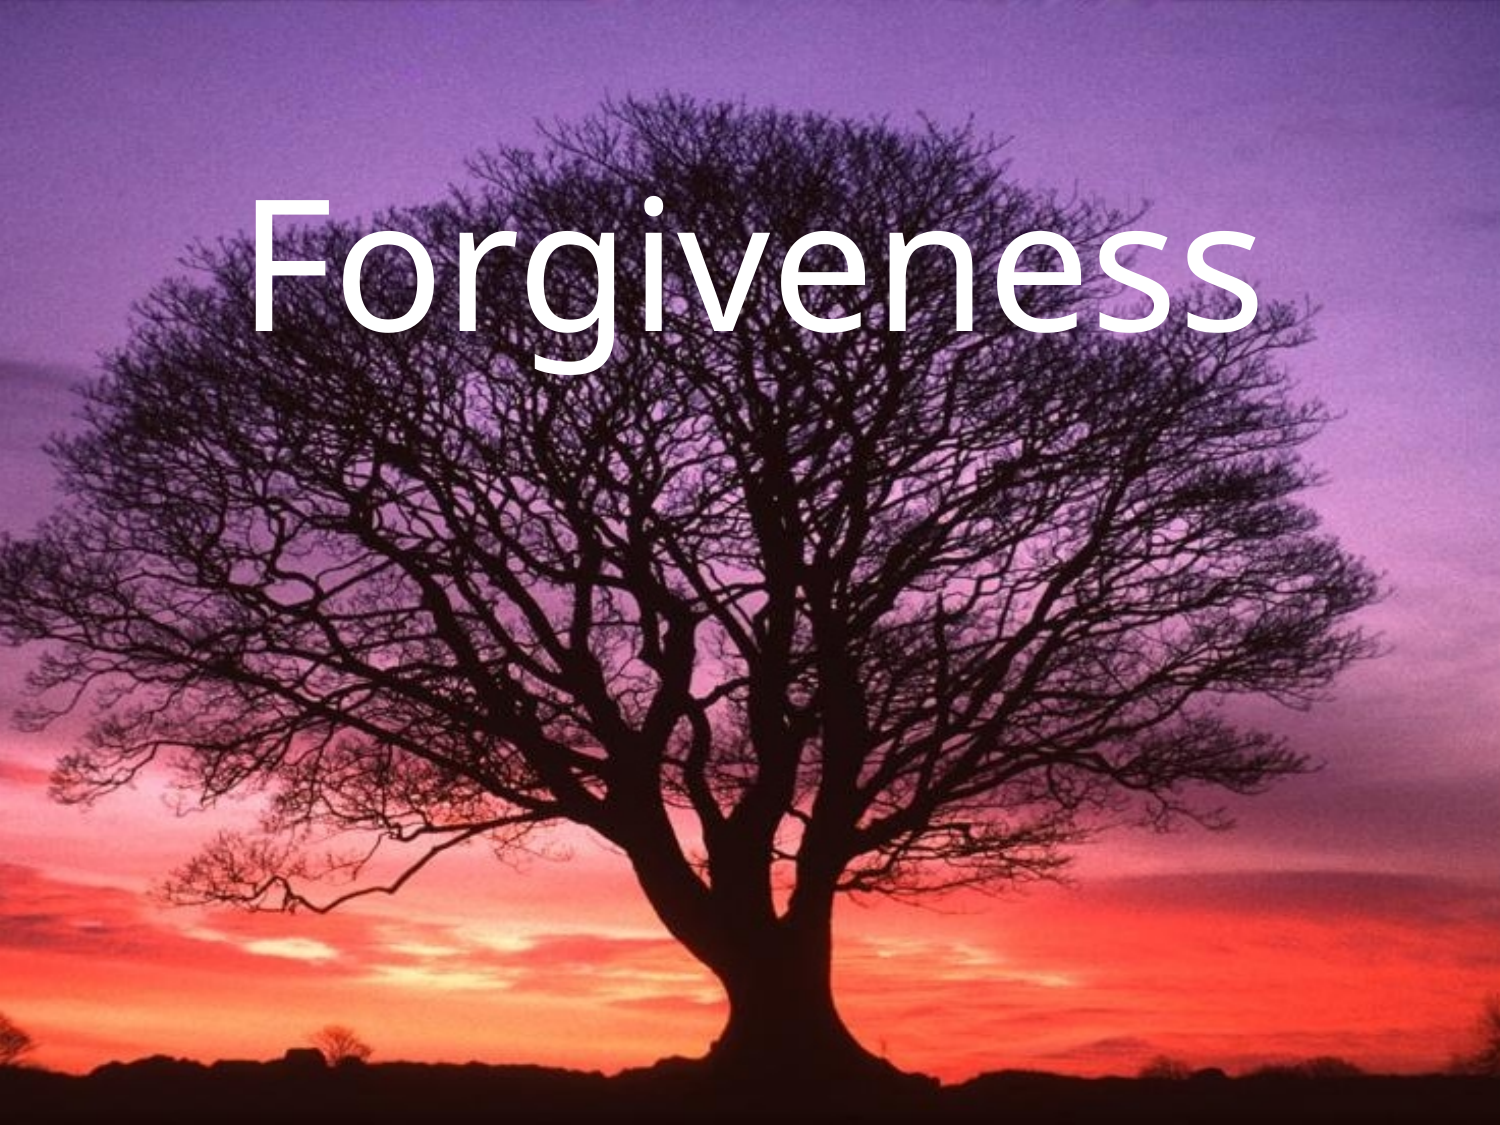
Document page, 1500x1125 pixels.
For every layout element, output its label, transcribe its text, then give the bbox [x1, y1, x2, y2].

text_box Forgiveness [78, 140, 1427, 376]
picture [0, 0, 1500, 1125]
